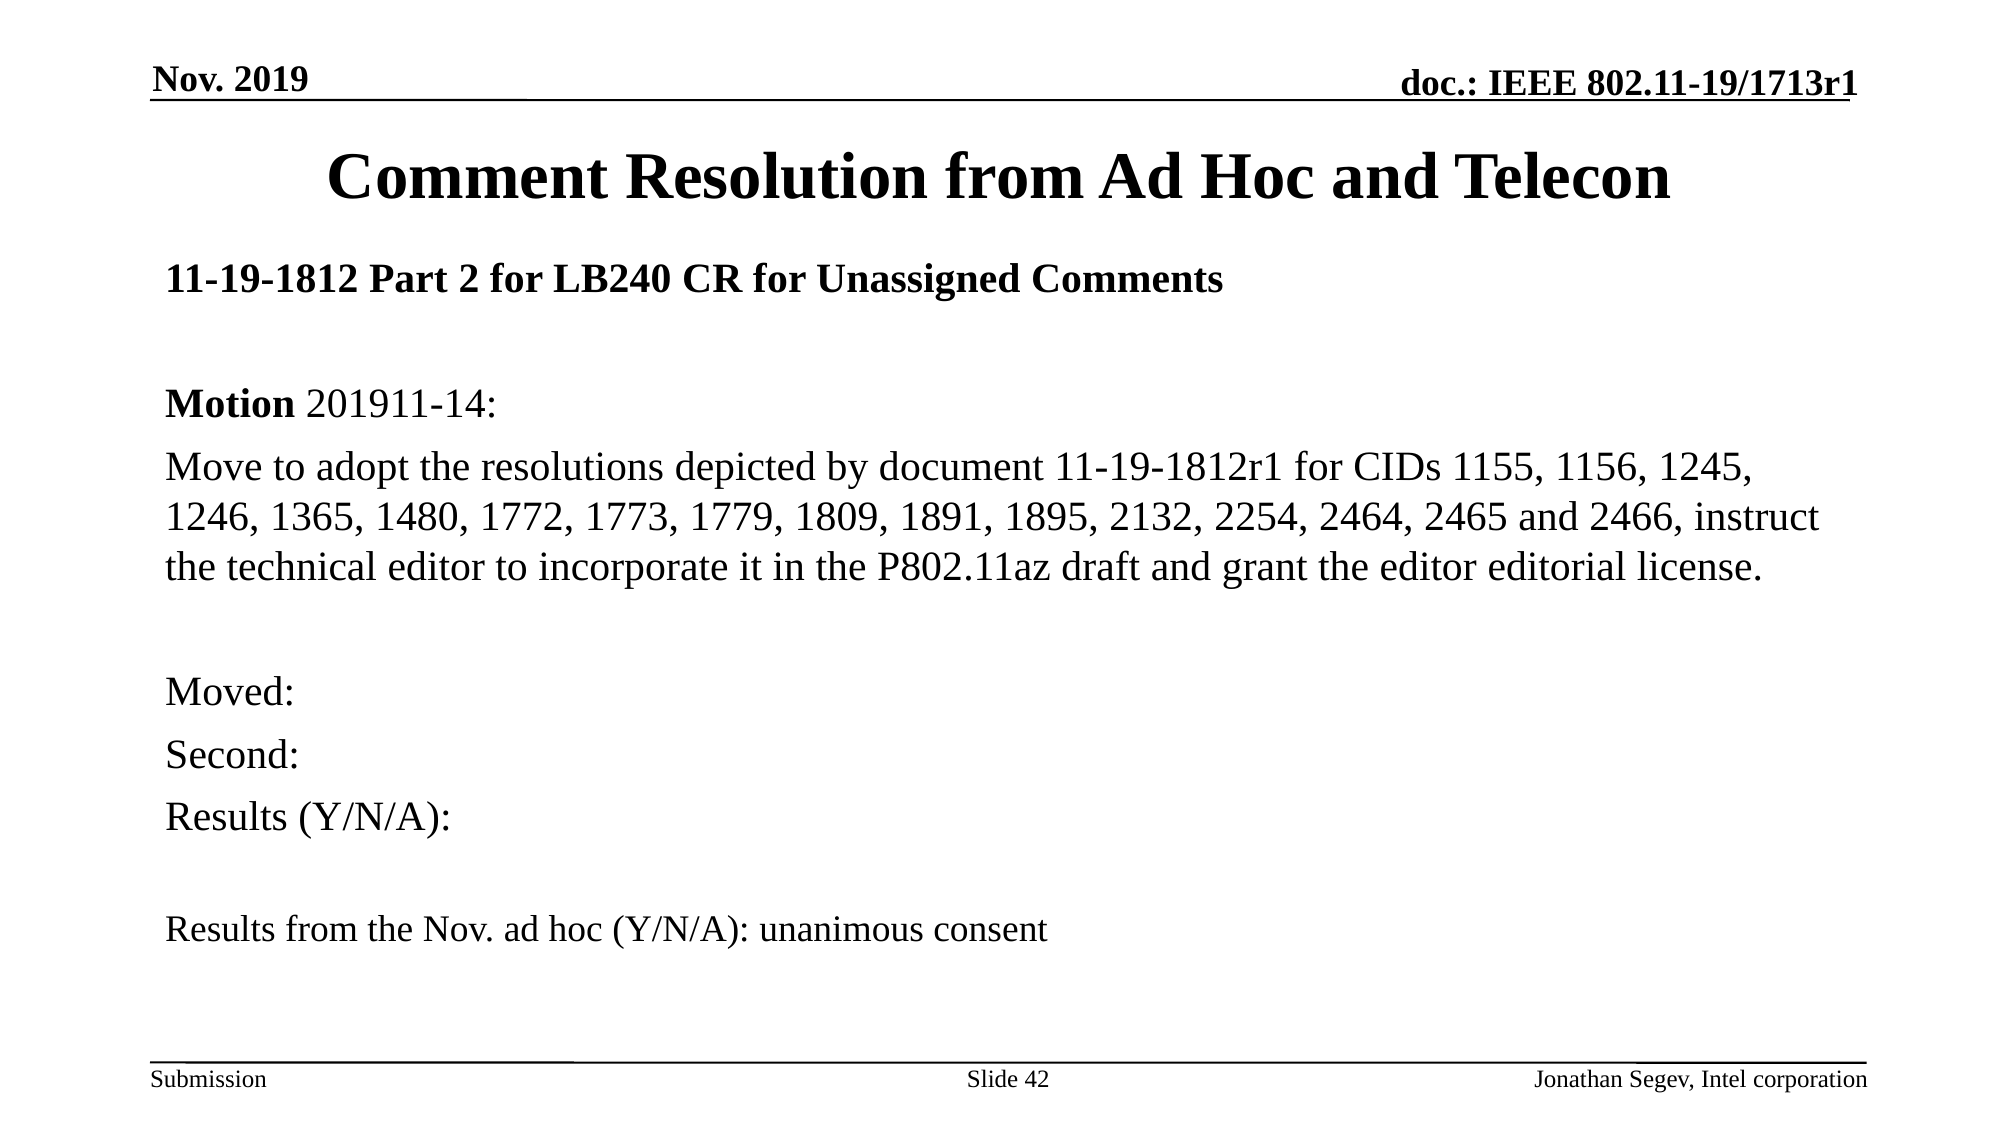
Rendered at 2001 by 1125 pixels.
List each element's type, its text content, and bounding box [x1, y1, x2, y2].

title Comment Resolution from Ad Hoc and Telecon [149, 112, 1850, 232]
list 11-19-1812 Part 2 for LB240 CR for Unassigned Comments Motion 201911-14: Move to adopt the resolutions depicted by document 11-19-1812r1 for CIDs 1155, 1156, 1245, 1246, 1365, 1480, 1772, 1773, 1779, 1809, 1891, 1895, 2132, 2254, 2464, 2465 and 2466, instruct the technical editor to incorporate it in the P802.11az draft and grant the editor editorial license. Moved: Second: Results (Y/N/A): Results from the Nov. ad hoc (Y/N/A): unanimous consent [149, 243, 1850, 1000]
footer Jonathan Segev, Intel corporation [1171, 1061, 1869, 1093]
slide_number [152, 54, 563, 100]
slide_number Slide 42 [950, 1061, 1067, 1123]
